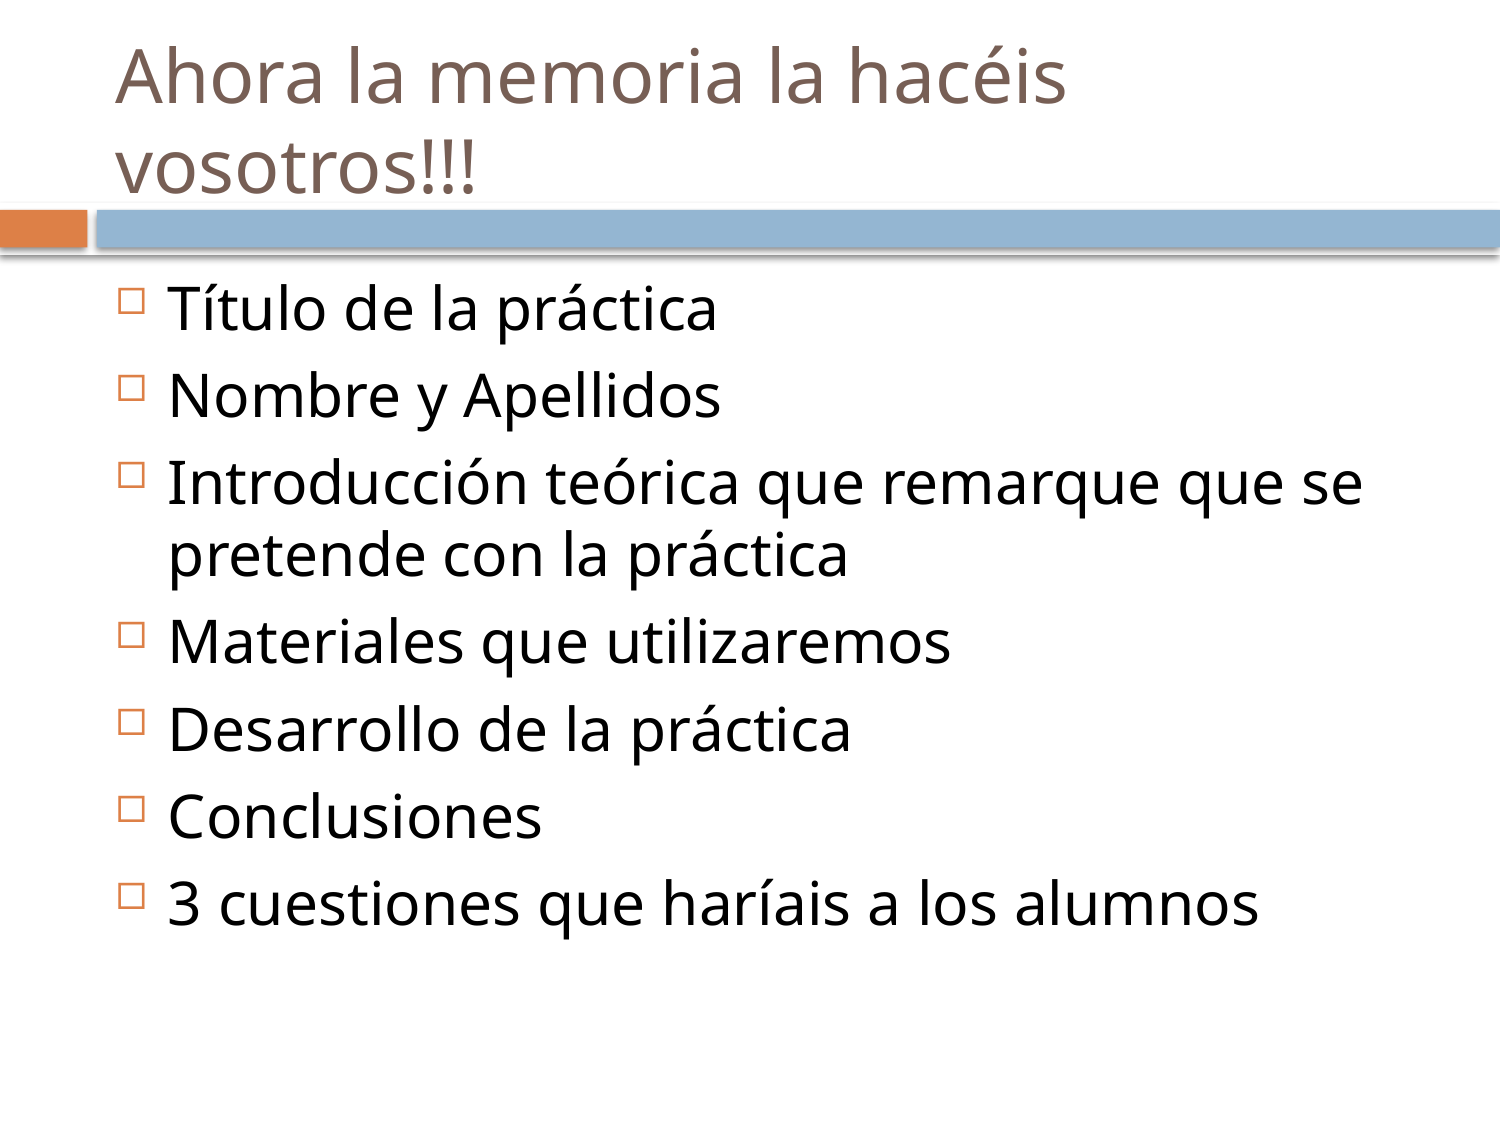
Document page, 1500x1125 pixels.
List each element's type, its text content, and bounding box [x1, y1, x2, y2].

list Título de la práctica Nombre y Apellidos Introducción teórica que remarque que se pretende con la práctica Materiales que utilizaremos Desarrollo de la práctica Conclusiones 3 cuestiones que haríais a los alumnos [100, 262, 1439, 1001]
title Ahora la memoria la hacéis vosotros!!! [100, 37, 1439, 201]
